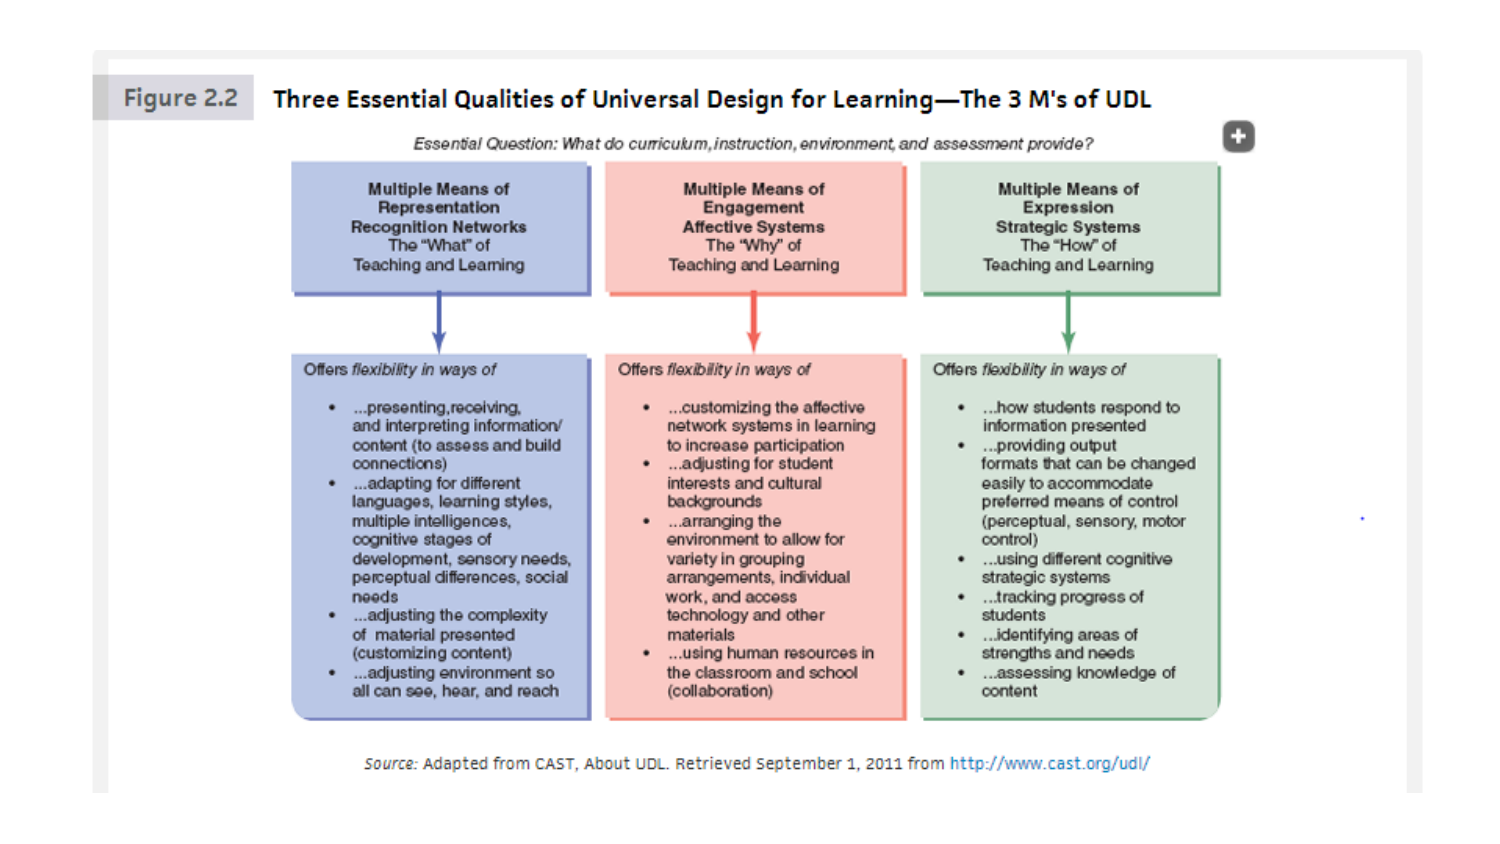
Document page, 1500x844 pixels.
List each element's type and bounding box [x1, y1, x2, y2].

picture [71, 50, 1429, 794]
